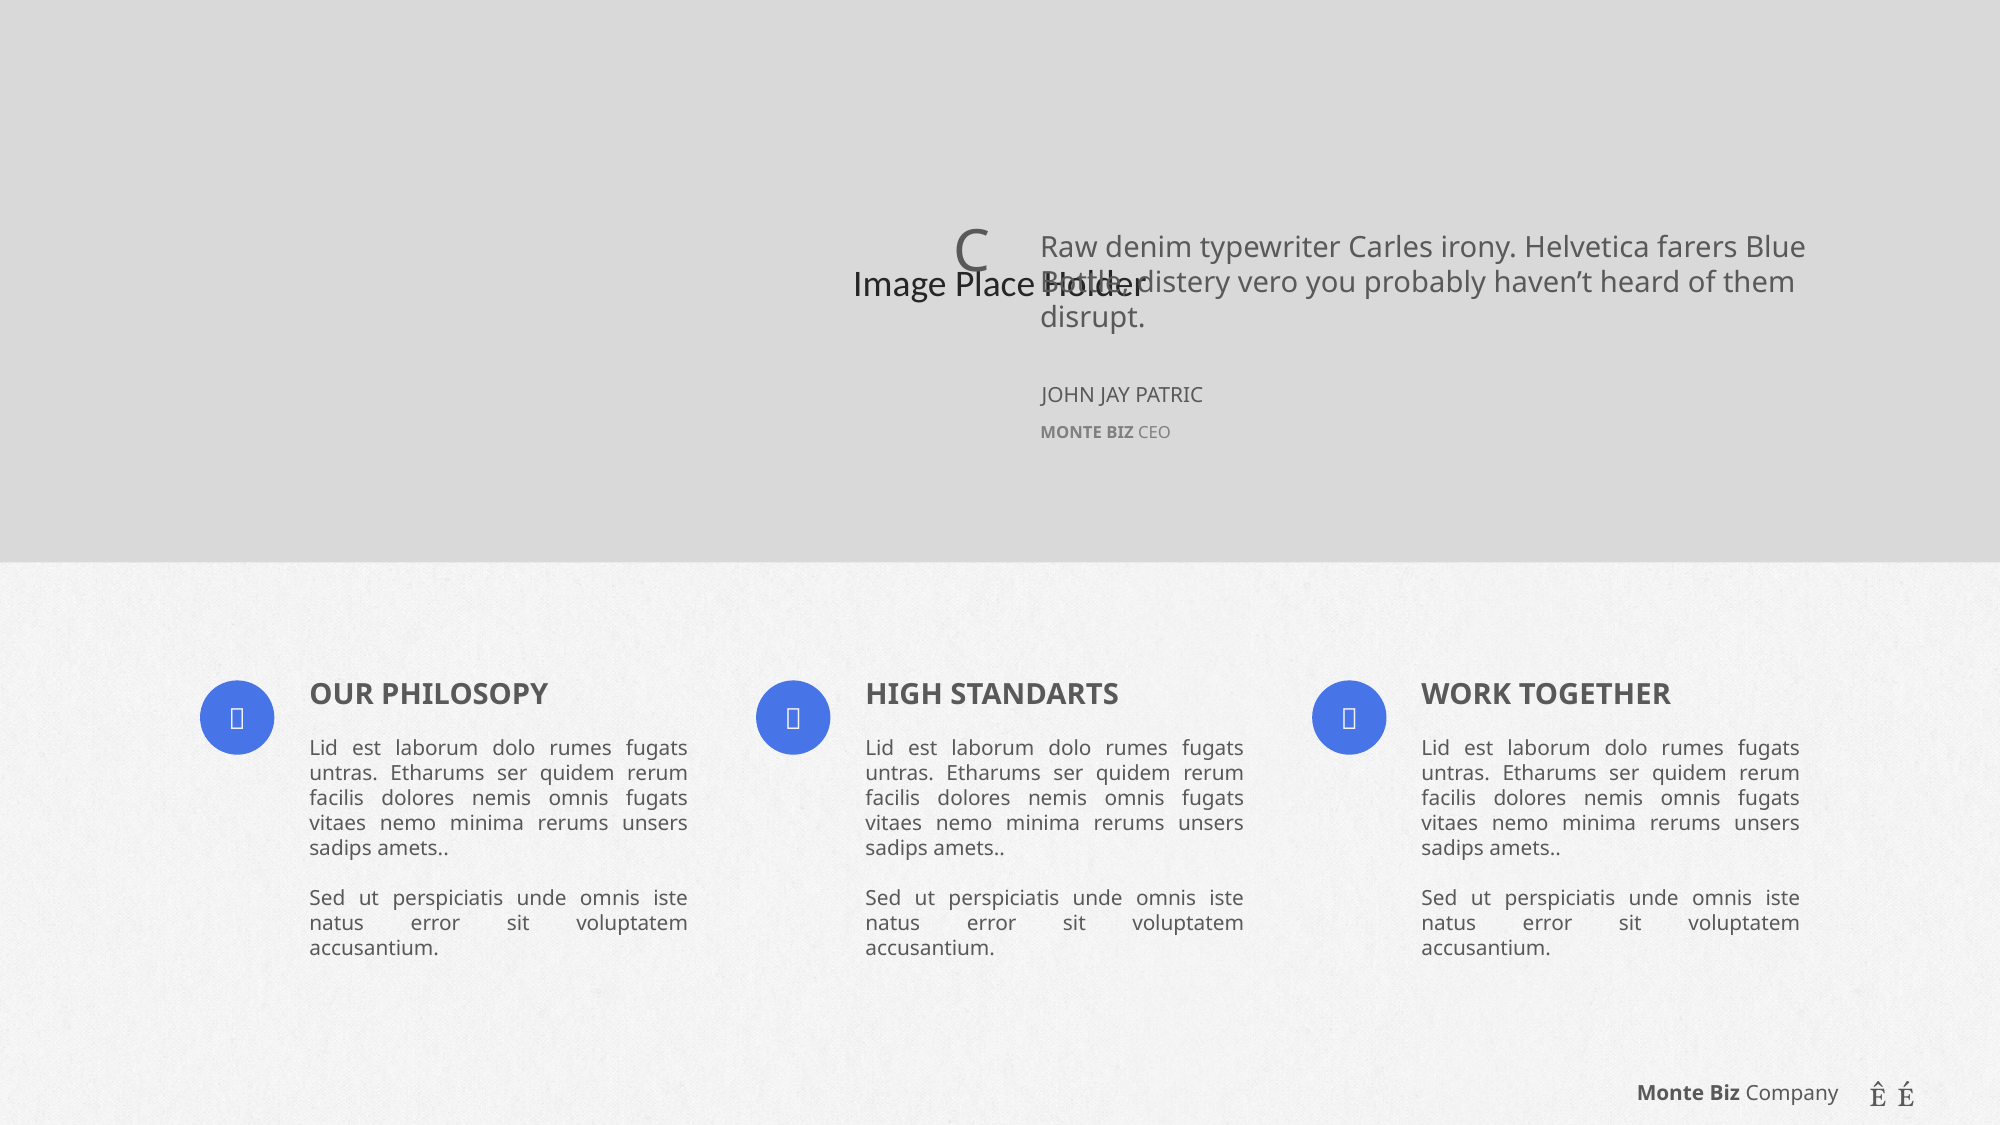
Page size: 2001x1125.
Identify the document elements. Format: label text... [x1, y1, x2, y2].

text_box Raw denim typewriter Carles irony. Helvetica farers Blue Bottle, distery vero you probably haven’t heard of them disrupt. [1025, 220, 1826, 341]
text_box C [939, 205, 1006, 291]
text_box  [755, 679, 832, 756]
text_box Monte Biz Company [1622, 1071, 1854, 1112]
text_box  [198, 679, 276, 756]
text_box Image Place Holder [0, 0, 2000, 563]
text_box  [1311, 679, 1388, 756]
text_box MONTE BIZ CEO [1025, 414, 1186, 449]
text_box   [1854, 1061, 1979, 1122]
text_box HIGH STANDARTS Lid est laborum dolo rumes fugats untras. Etharums ser quidem rerum facilis dolores nemis omnis fugats vitaes nemo minima rerums unsers sadips amets.. Sed ut perspiciatis unde omnis iste natus error sit voluptatem accusantium. [850, 667, 1259, 968]
text_box  OUR COMPANY [0, 563, 2000, 1125]
text_box OUR PHILOSOPY Lid est laborum dolo rumes fugats untras. Etharums ser quidem rerum facilis dolores nemis omnis fugats vitaes nemo minima rerums unsers sadips amets.. Sed ut perspiciatis unde omnis iste natus error sit voluptatem accusantium. [294, 667, 703, 968]
text_box JOHN JAY PATRIC [1026, 373, 1219, 414]
text_box WORK TOGETHER Lid est laborum dolo rumes fugats untras. Etharums ser quidem rerum facilis dolores nemis omnis fugats vitaes nemo minima rerums unsers sadips amets.. Sed ut perspiciatis unde omnis iste natus error sit voluptatem accusantium. [1406, 667, 1815, 968]
